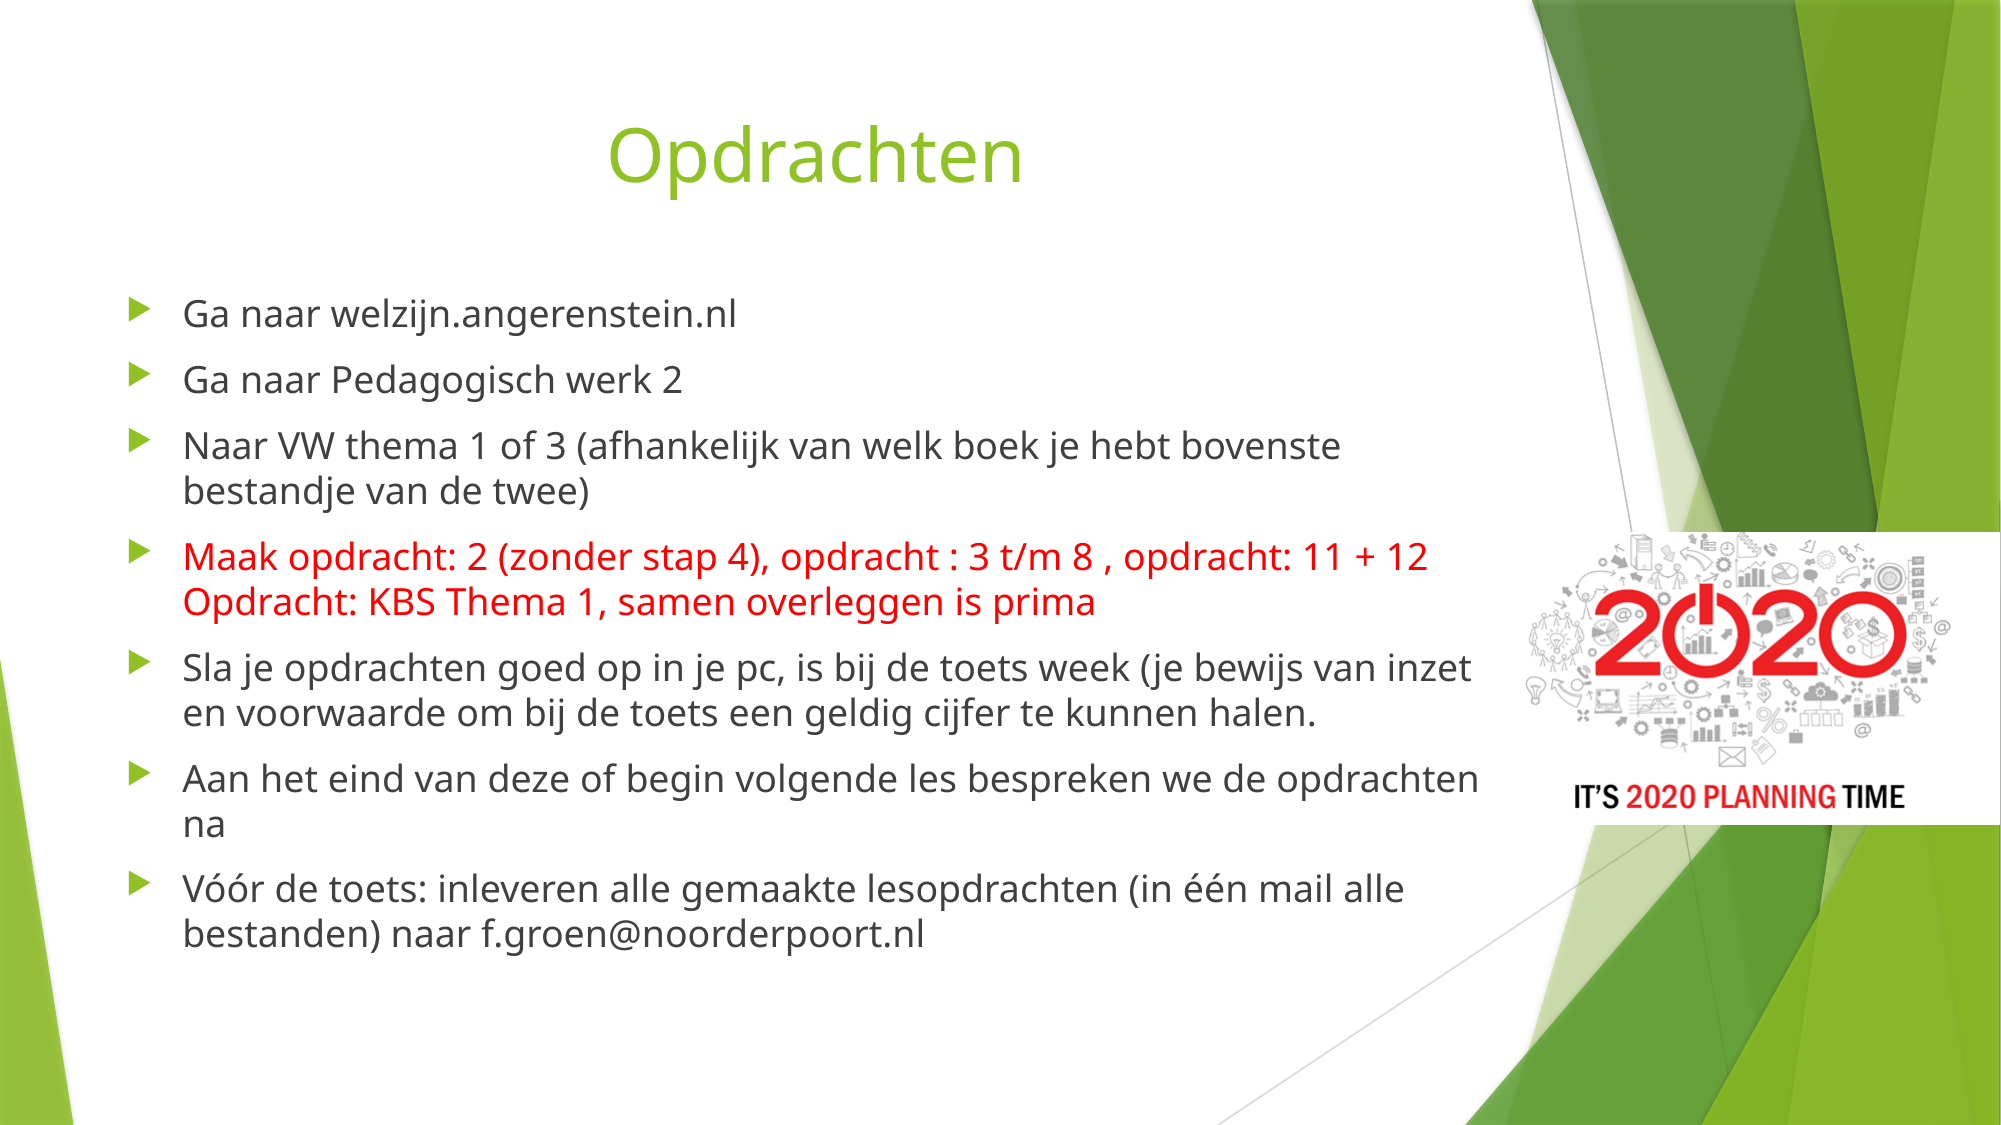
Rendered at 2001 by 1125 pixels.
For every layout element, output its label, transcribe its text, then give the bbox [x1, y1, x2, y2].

picture [1478, 531, 2000, 825]
list Ga naar welzijn.angerenstein.nl Ga naar Pedagogisch werk 2 Naar VW thema 1 of 3 (afhankelijk van welk boek je hebt bovenste bestandje van de twee) Maak opdracht: 2 (zonder stap 4), opdracht : 3 t/m 8 , opdracht: 11 + 12 Opdracht: KBS Thema 1, samen overleggen is prima Sla je opdrachten goed op in je pc, is bij de toets week (je bewijs van inzet en voorwaarde om bij de toets een geldig cijfer te kunnen halen. Aan het eind van deze of begin volgende les bespreken we de opdrachten na Vóór de toets: inleveren alle gemaakte lesopdrachten (in één mail alle bestanden) naar f.groen@noorderpoort.nl [111, 282, 1522, 1041]
title Opdrachten [111, 99, 1522, 282]
